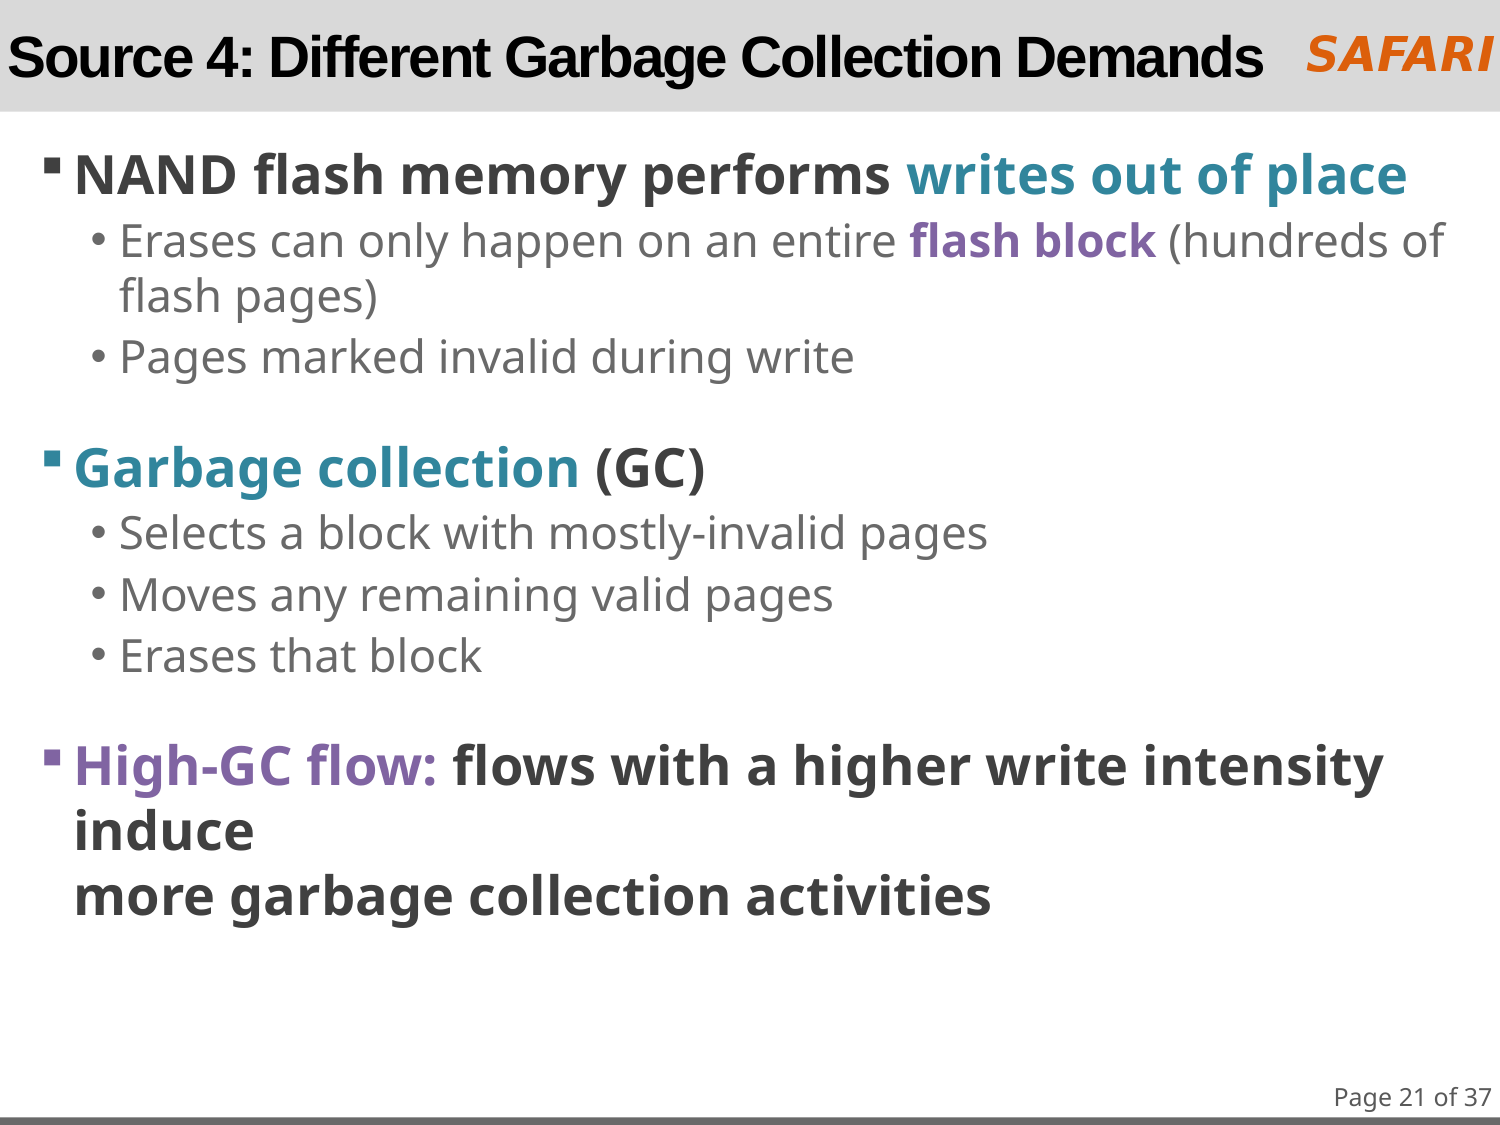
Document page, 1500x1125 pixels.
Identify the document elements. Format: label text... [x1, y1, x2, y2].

list NAND flash memory performs writes out of place Erases can only happen on an entire flash block (hundreds of flash pages) Pages marked invalid during write Garbage collection (GC) Selects a block with mostly-invalid pages Moves any remaining valid pages Erases that block High-GC flow: flows with a higher write intensity induce more garbage collection activities [24, 132, 1475, 1073]
slide_number Page 21 of 37 [1275, 1079, 1500, 1118]
title Source 4: Different Garbage Collection Demands [0, 22, 1300, 94]
picture [1305, 26, 1500, 83]
